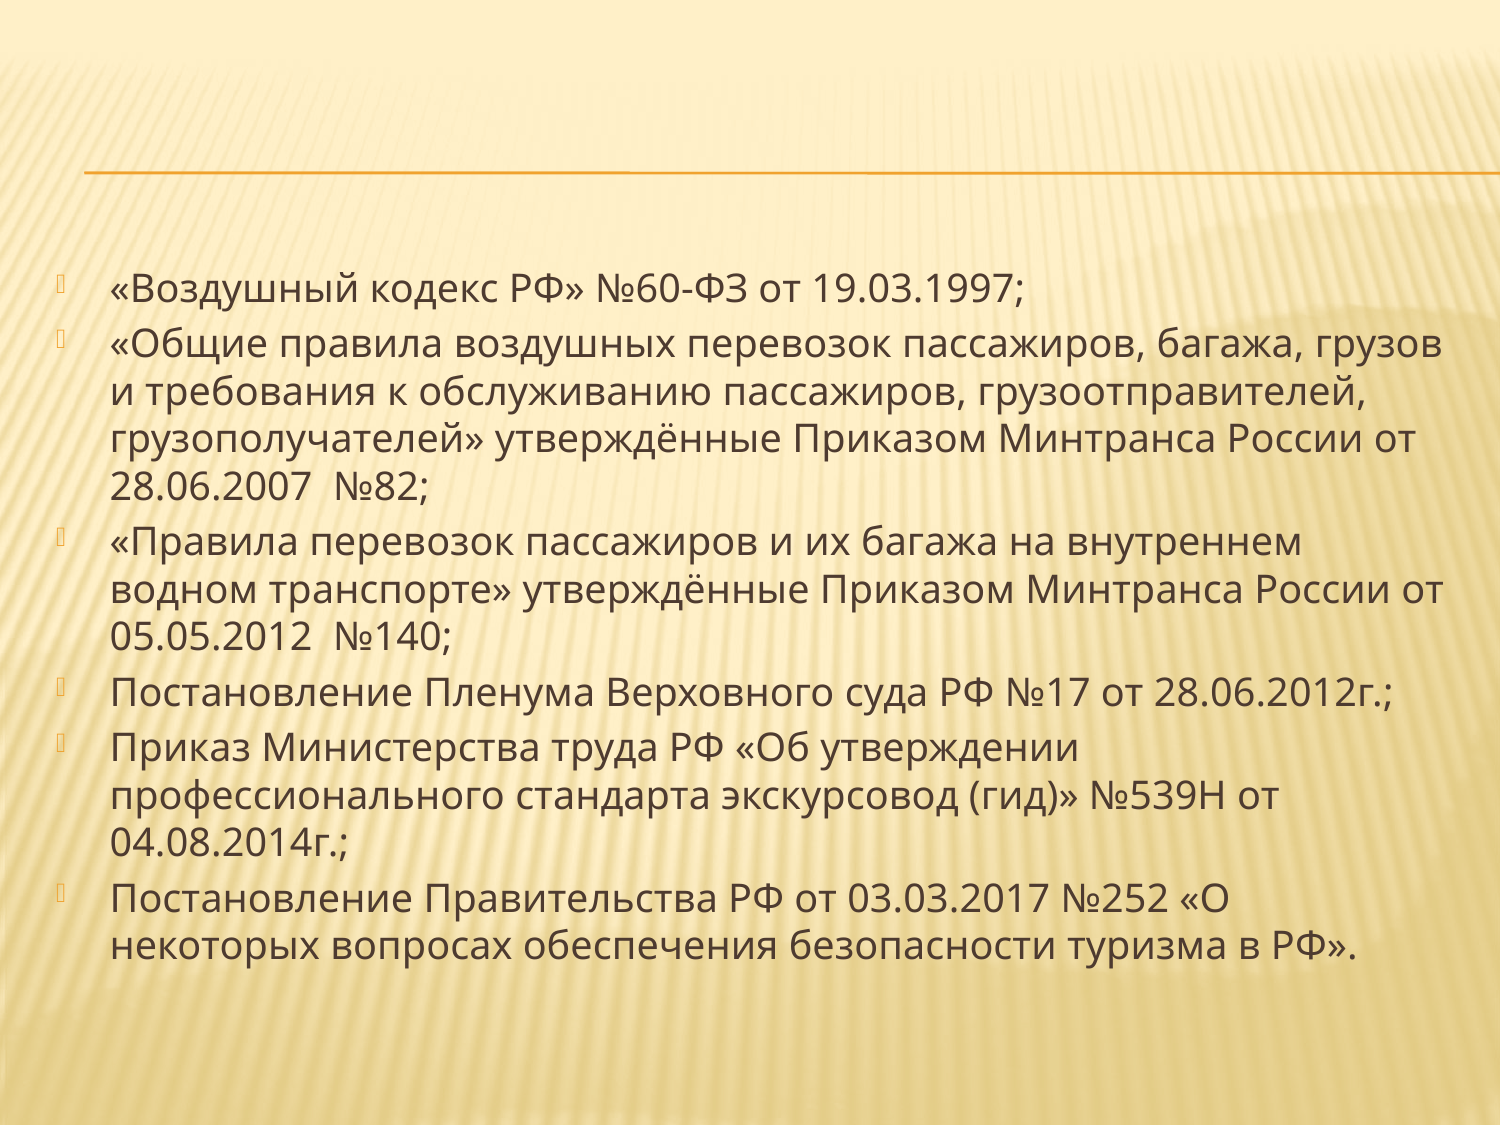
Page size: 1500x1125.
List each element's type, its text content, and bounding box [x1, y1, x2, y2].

list «Воздушный кодекс РФ» №60-ФЗ от 19.03.1997; «Общие правила воздушных перевозок пассажиров, багажа, грузов и требования к обслуживанию пассажиров, грузоотправителей, грузополучателей» утверждённые Приказом Минтранса России от 28.06.2007 №82; «Правила перевозок пассажиров и их багажа на внутреннем водном транспорте» утверждённые Приказом Минтранса России от 05.05.2012 №140; Постановление Пленума Верховного суда РФ №17 от 28.06.2012г.; Приказ Министерства труда РФ «Об утверждении профессионального стандарта экскурсовод (гид)» №539Н от 04.08.2014г.; Постановление Правительства РФ от 03.03.2017 №252 «О некоторых вопросах обеспечения безопасности туризма в РФ». [41, 255, 1467, 988]
